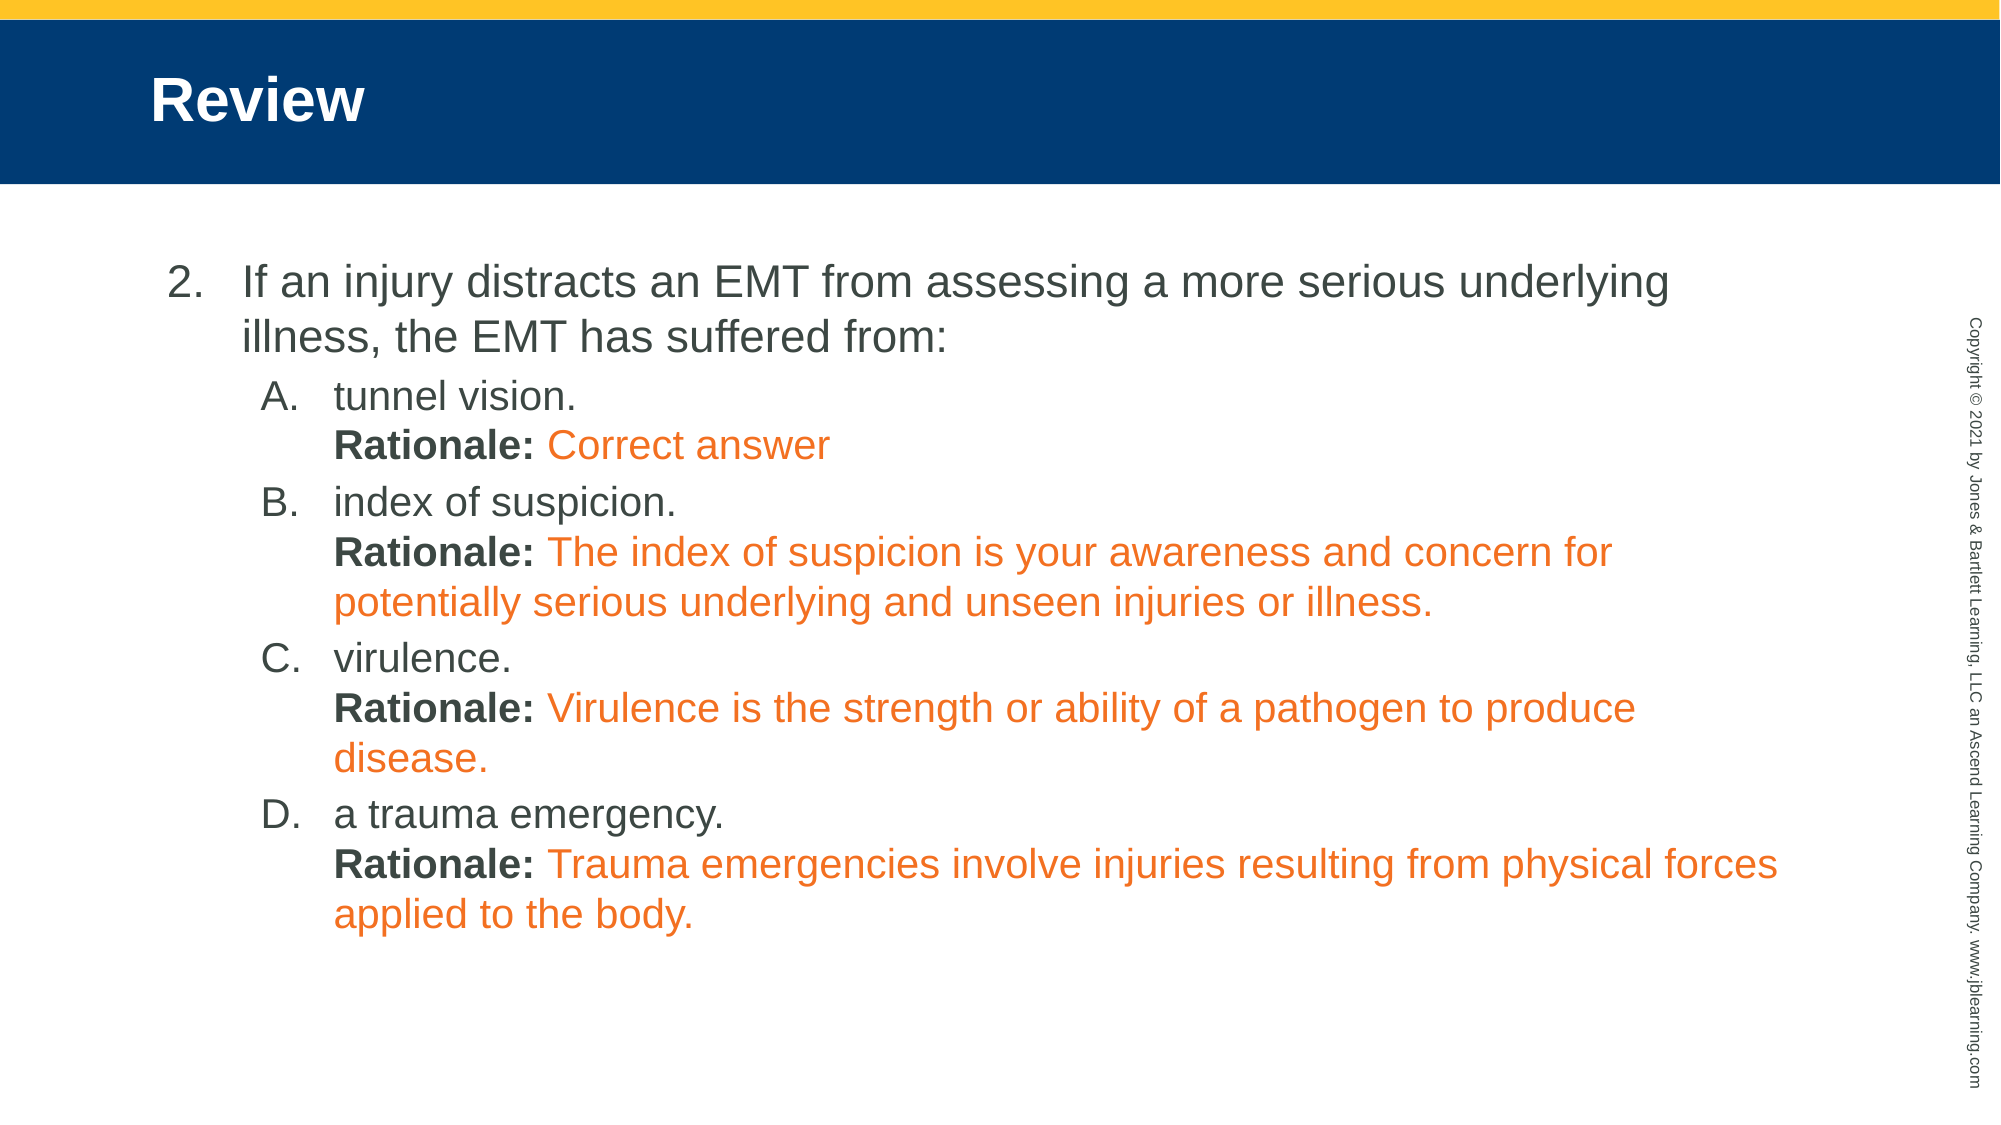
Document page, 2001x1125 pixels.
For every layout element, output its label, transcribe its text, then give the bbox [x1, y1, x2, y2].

title Review [0, 19, 2000, 185]
list If an injury distracts an EMT from assessing a more serious underlying illness, the EMT has suffered from: tunnel vision. Rationale: Correct answer index of suspicion. Rationale: The index of suspicion is your awareness and concern for potentially serious underlying and unseen injuries or illness. virulence. Rationale: Virulence is the strength or ability of a pathogen to produce disease. a trauma emergency. Rationale: Trauma emergencies involve injuries resulting from physical forces applied to the body. [151, 244, 1840, 1016]
